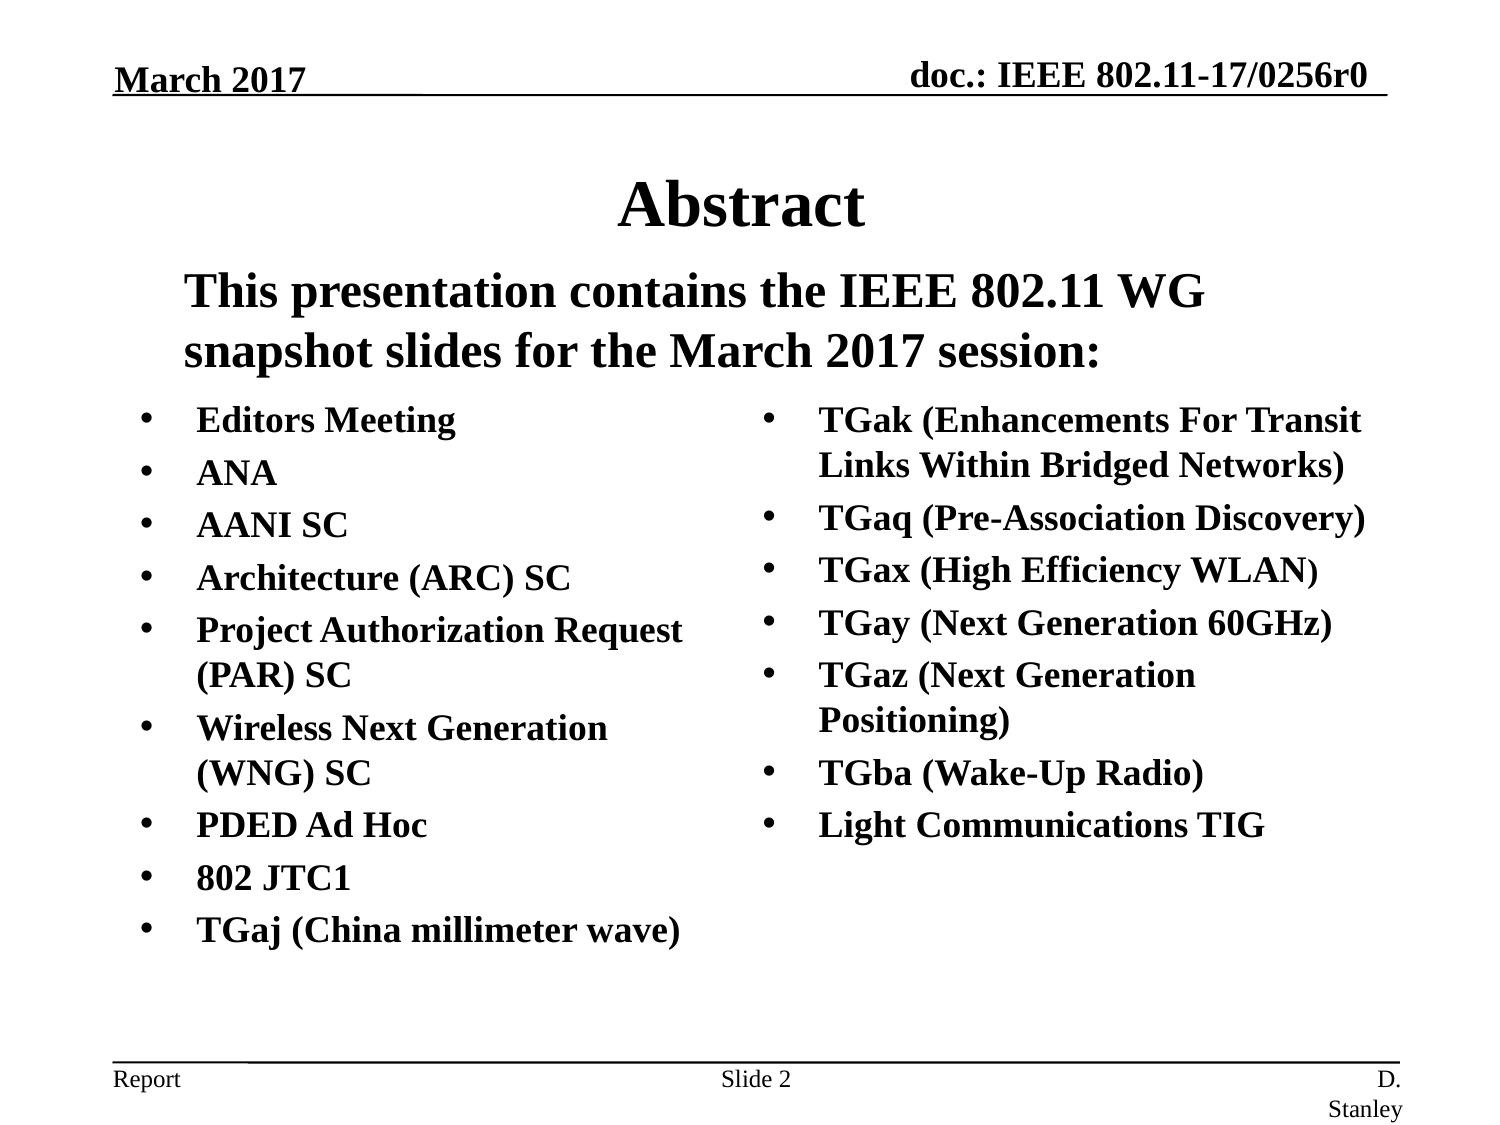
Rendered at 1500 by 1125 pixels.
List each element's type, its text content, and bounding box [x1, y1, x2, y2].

slide_number Slide 2 [712, 1062, 800, 1093]
footer D. Stanley, HP Enterprise [1325, 1062, 1402, 1093]
text_box Editors Meeting ANA AANI SC Architecture (ARC) SC Project Authorization Request (PAR) SC Wireless Next Generation (WNG) SC PDED Ad Hoc 802 JTC1 TGaj (China millimeter wave) TGak (Enhancements For Transit Links Within Bridged Networks) TGaq (Pre-Association Discovery) TGax (High Efficiency WLAN) TGay (Next Generation 60GHz) TGaz (Next Generation Positioning) TGba (Wake-Up Radio) Light Communications TIG [124, 387, 1400, 1025]
title Abstract [112, 112, 1388, 249]
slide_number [114, 54, 335, 100]
list This presentation contains the IEEE 802.11 WG snapshot slides for the March 2017 session: [112, 249, 1388, 388]
